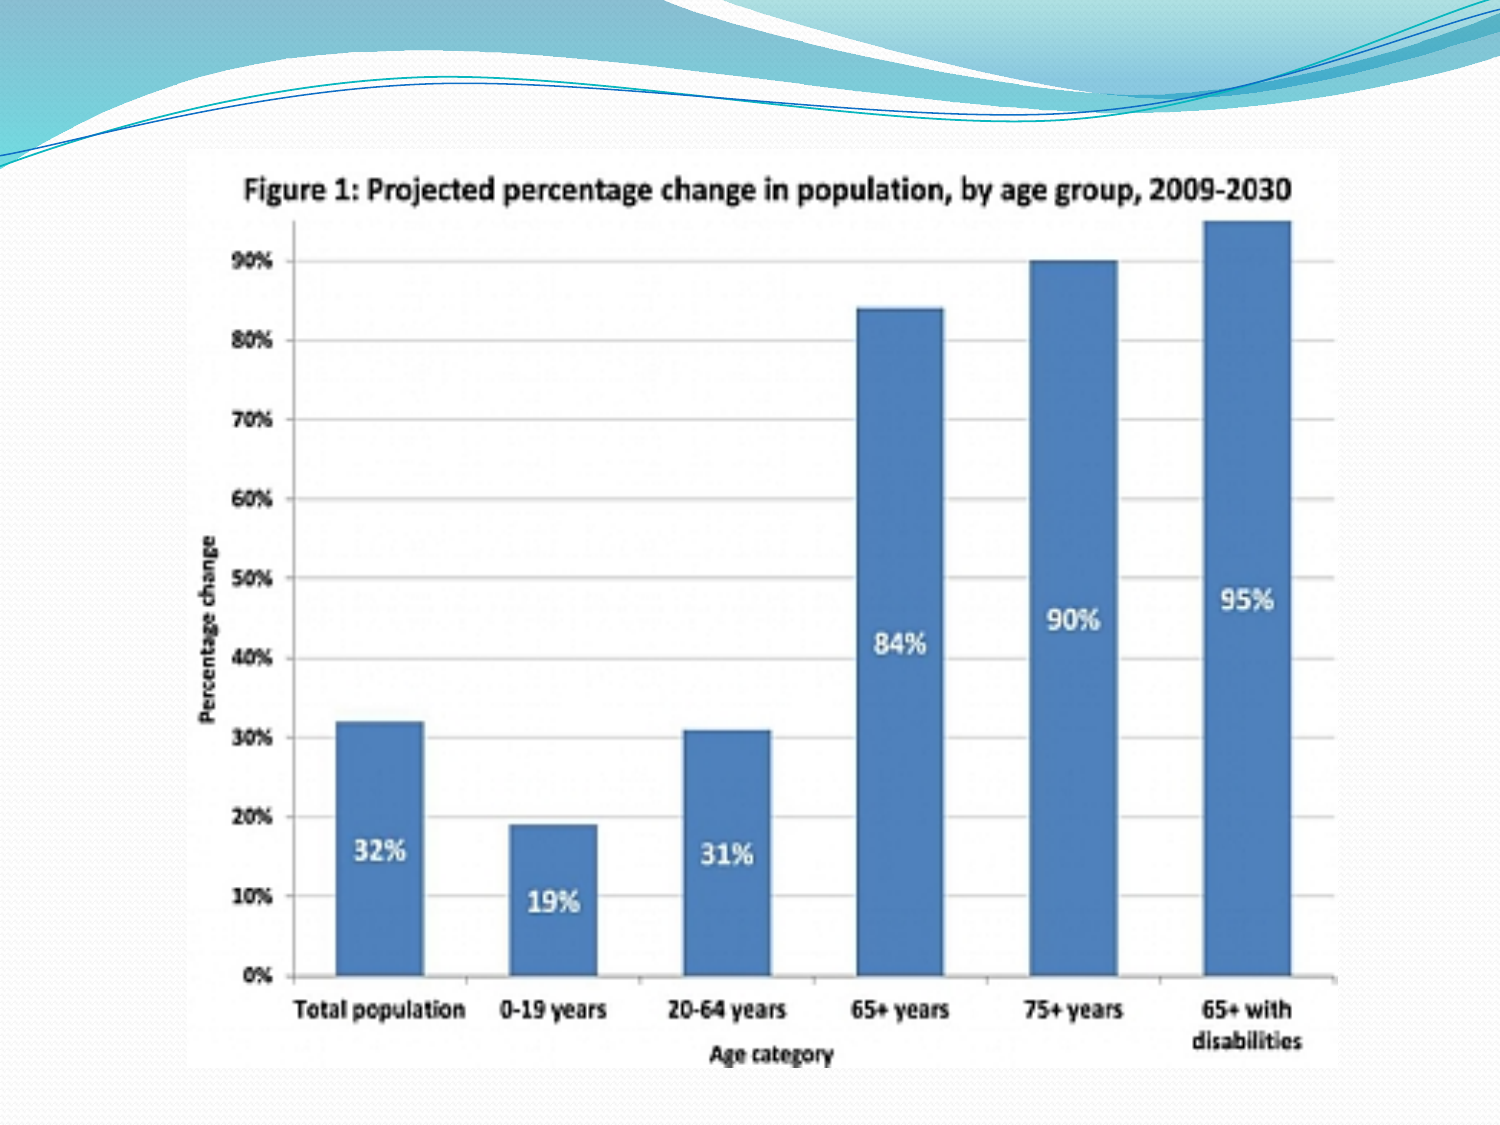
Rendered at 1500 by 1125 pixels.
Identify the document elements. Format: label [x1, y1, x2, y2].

picture [187, 149, 1338, 1068]
